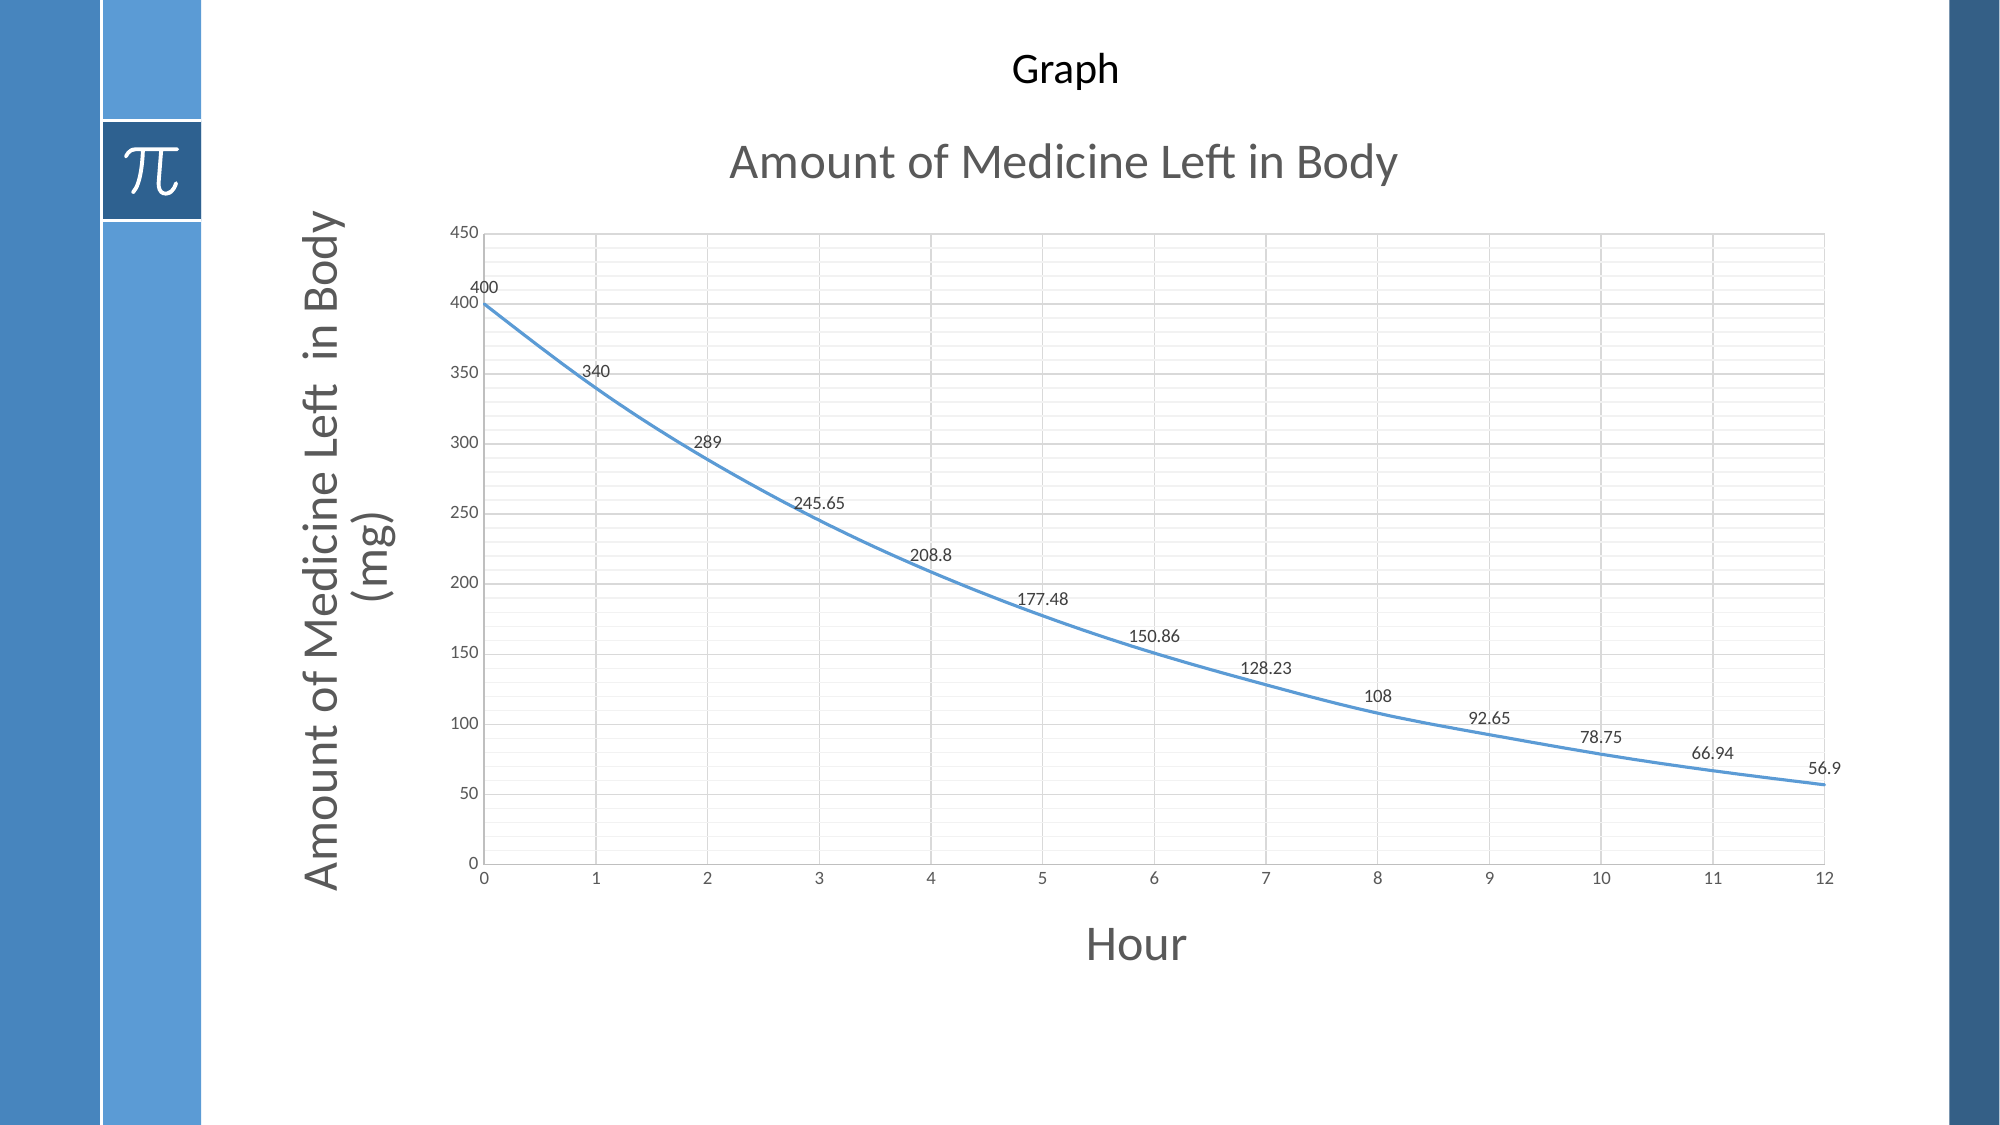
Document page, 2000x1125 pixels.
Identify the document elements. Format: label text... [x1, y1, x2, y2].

title Graph [263, 37, 1869, 100]
chart [261, 99, 1867, 1013]
